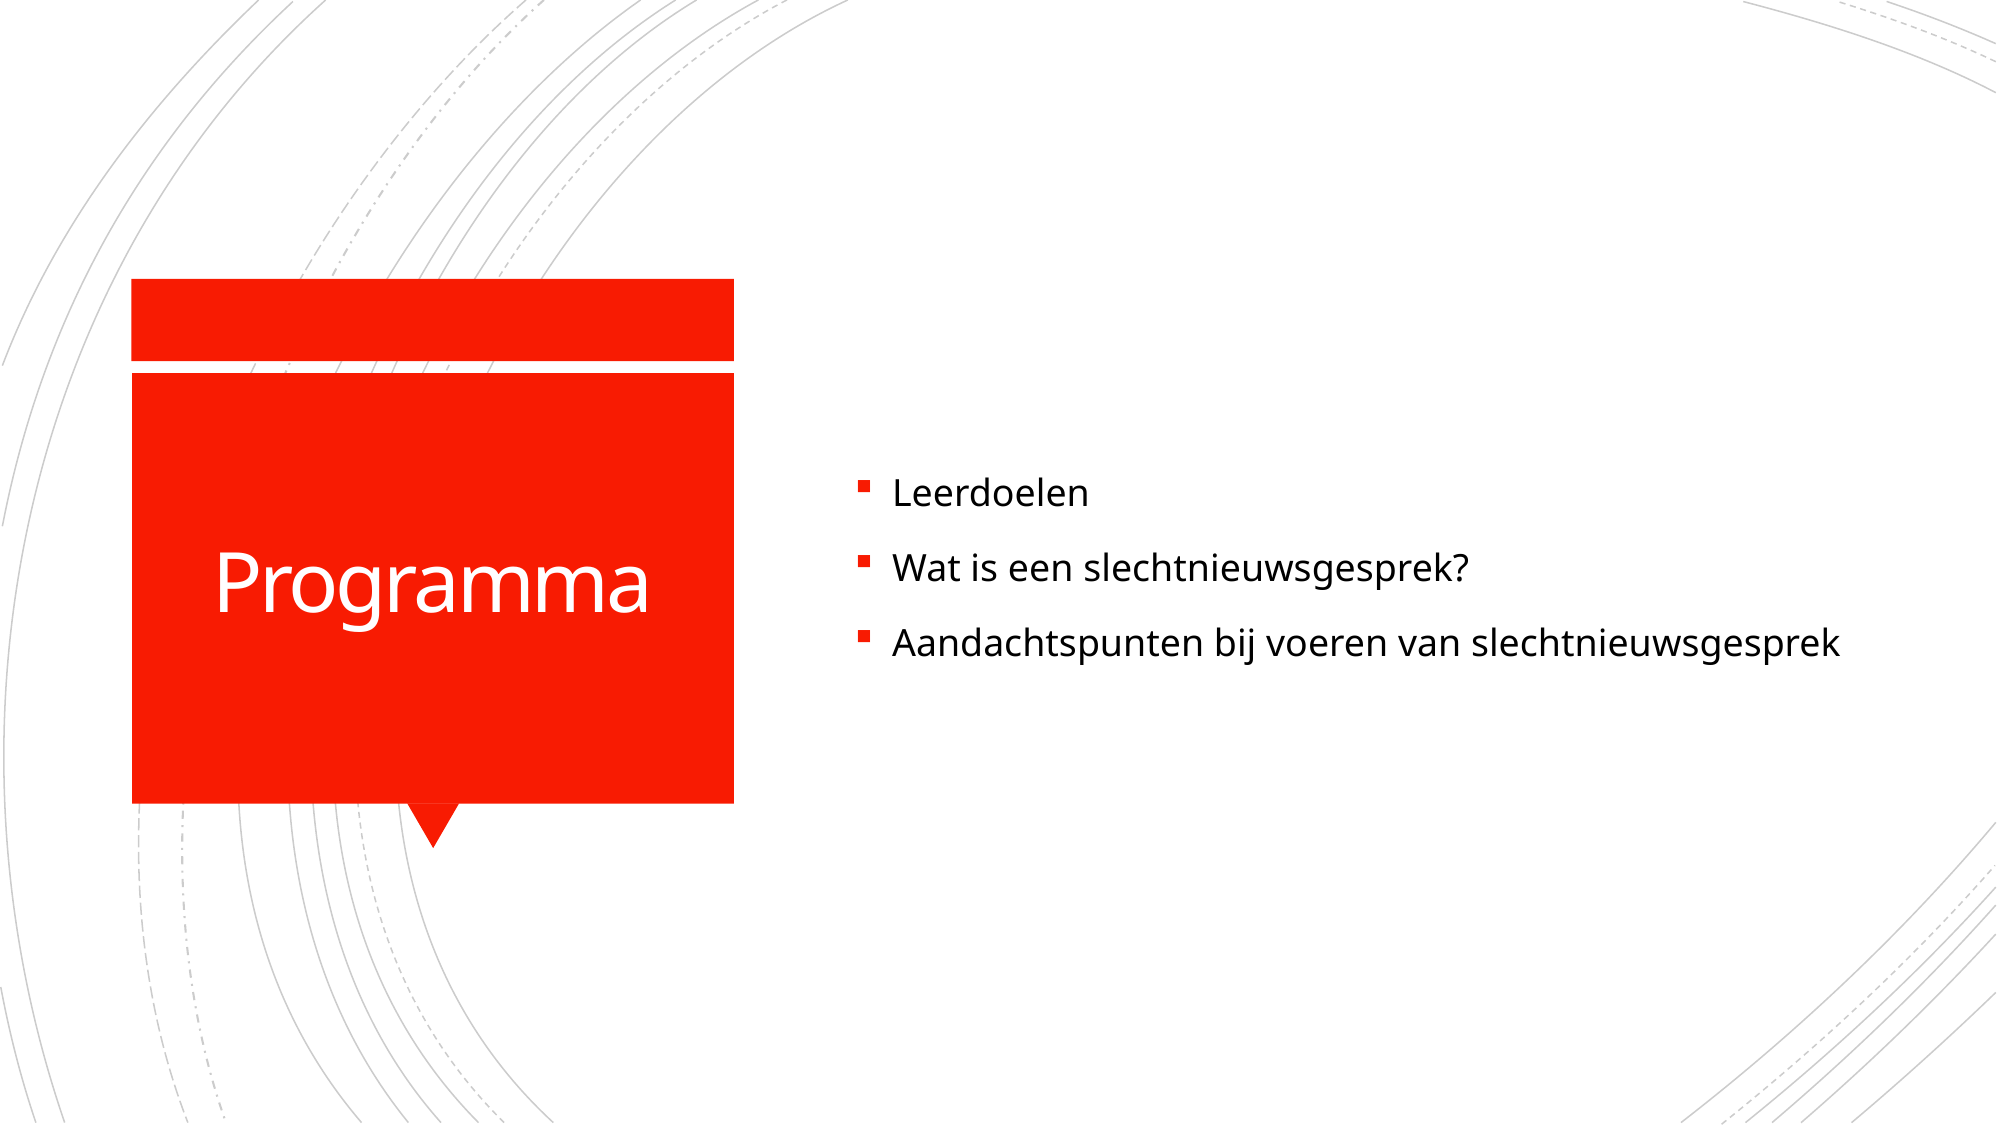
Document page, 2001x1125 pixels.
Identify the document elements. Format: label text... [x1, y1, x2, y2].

list Leerdoelen Wat is een slechtnieuwsgesprek? Aandachtspunten bij voeren van slechtnieuwsgesprek [839, 131, 1871, 993]
title Programma [145, 385, 720, 789]
